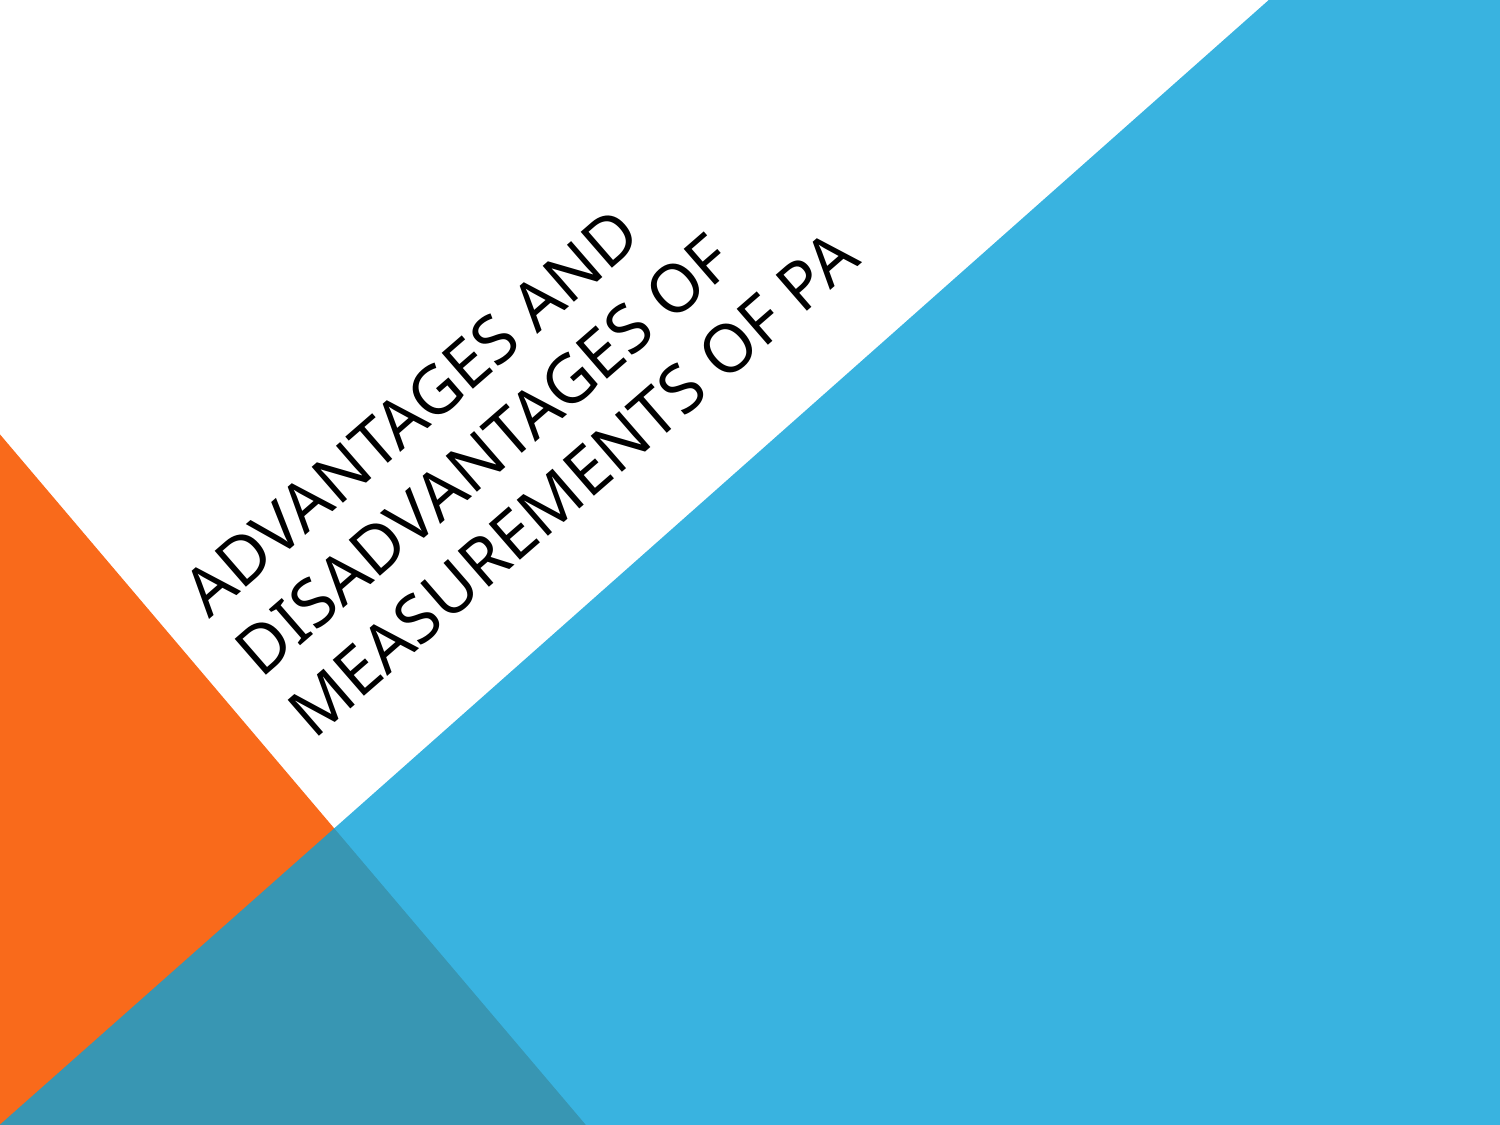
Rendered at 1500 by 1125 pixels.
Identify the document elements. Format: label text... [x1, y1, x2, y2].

title Advantages and Disadvantages of measurements of PA [182, 4, 1012, 762]
